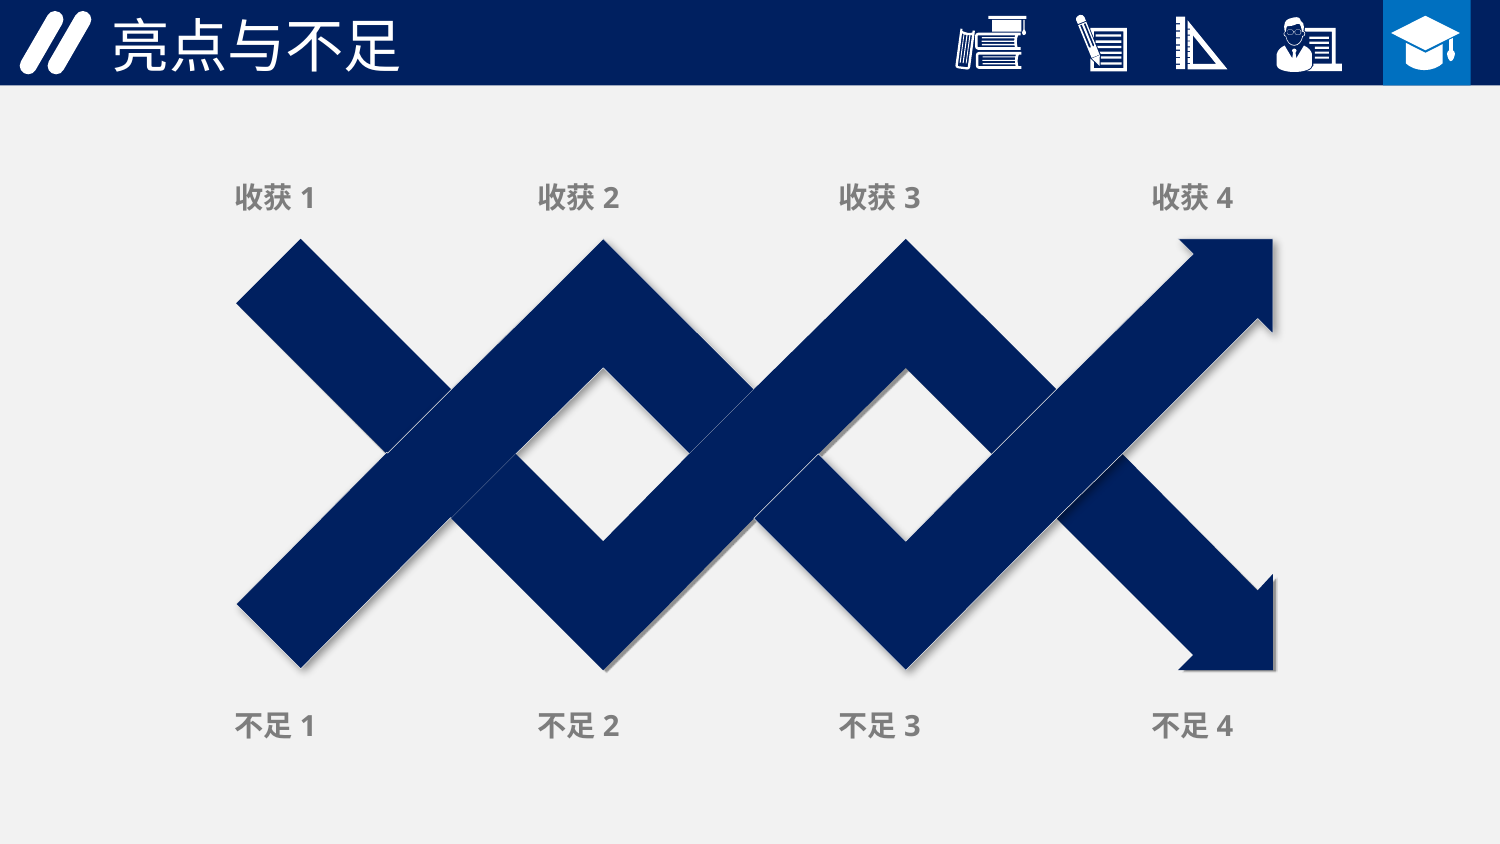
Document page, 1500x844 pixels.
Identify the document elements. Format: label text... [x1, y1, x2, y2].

text_box 收获1 [219, 172, 332, 222]
text_box 不足2 [522, 699, 635, 750]
text_box 收获2 [522, 172, 635, 222]
text_box [1065, 462, 1273, 671]
text_box 不足3 [823, 699, 936, 750]
text_box [236, 238, 451, 453]
text_box 不足1 [219, 699, 332, 750]
text_box 收获4 [1136, 172, 1249, 222]
text_box [451, 238, 1056, 671]
text_box [236, 238, 754, 669]
text_box 亮点与不足 [96, 1, 418, 87]
text_box 收获3 [823, 172, 936, 222]
text_box [753, 238, 1273, 671]
text_box 不足4 [1136, 699, 1249, 750]
